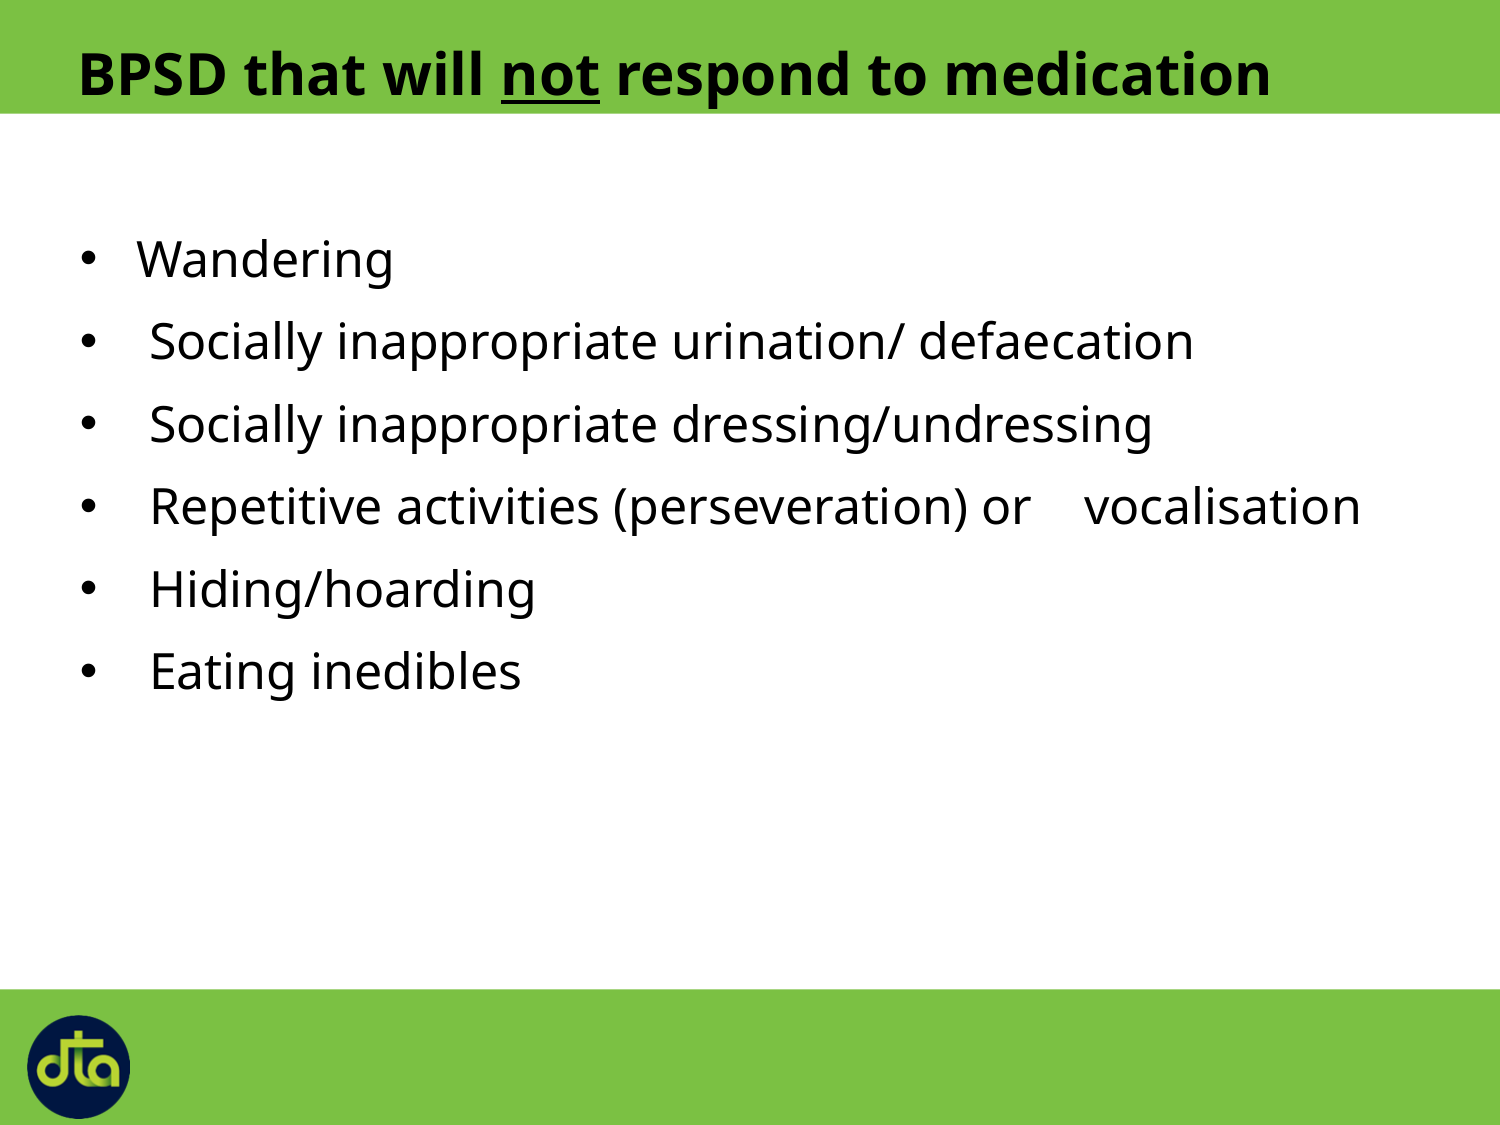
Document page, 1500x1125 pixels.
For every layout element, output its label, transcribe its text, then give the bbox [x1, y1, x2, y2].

text_box BPSD that will not respond to medication [0, 19, 1350, 126]
picture [27, 1015, 131, 1120]
text_box Wandering Socially inappropriate urination/ defaecation Socially inappropriate dressing/undressing Repetitive activities (perseveration) or vocalisation Hiding/hoarding Eating inedibles [64, 219, 1415, 781]
